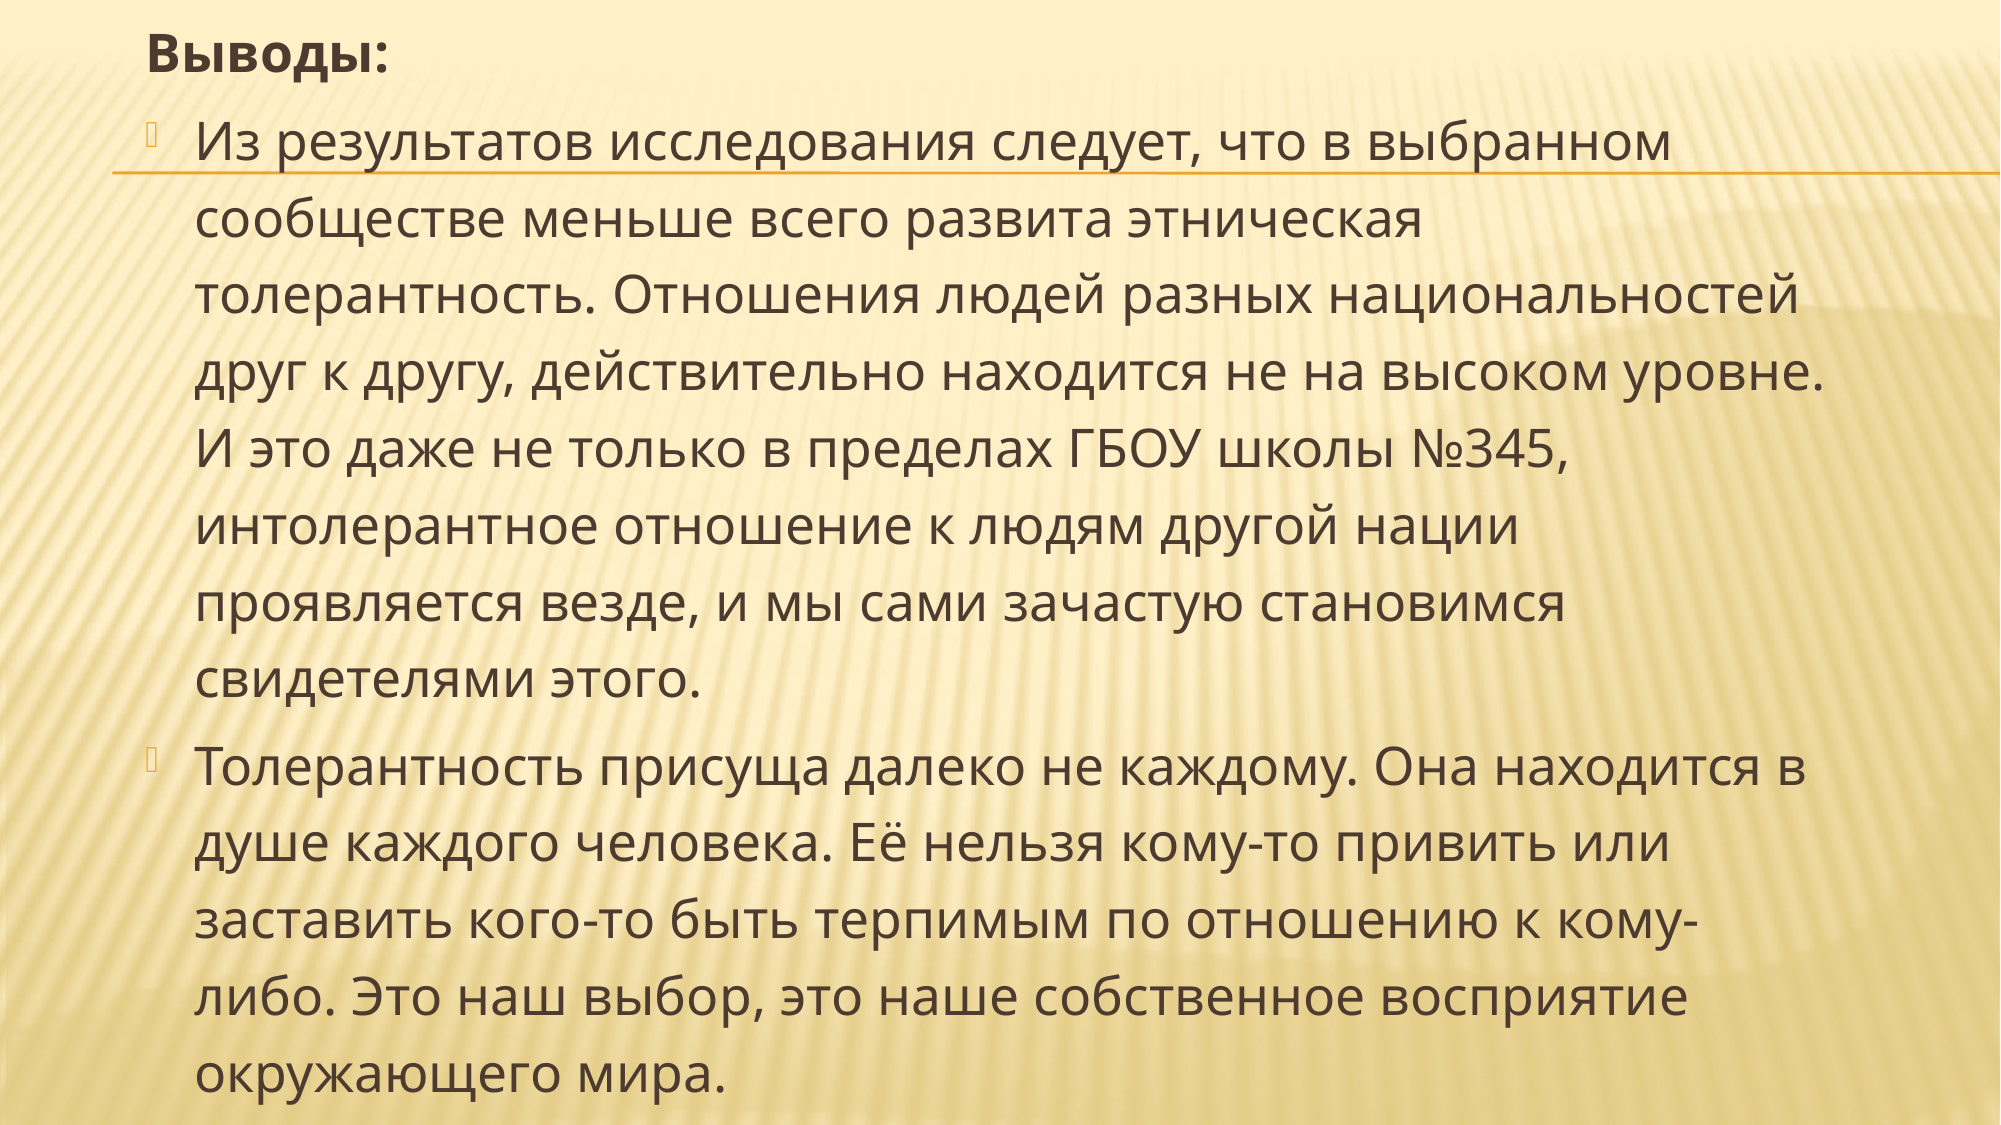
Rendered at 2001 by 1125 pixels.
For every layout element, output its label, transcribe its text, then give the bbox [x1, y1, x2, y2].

list Выводы: Из результатов исследования следует, что в выбранном сообществе меньше всего развита этническая толерантность. Отношения людей разных национальностей друг к другу, действительно находится не на высоком уровне. И это даже не только в пределах ГБОУ школы №345, интолерантное отношение к людям другой нации проявляется везде, и мы сами зачастую становимся свидетелями этого. Толерантность присуща далеко не каждому. Она находится в душе каждого человека. Её нельзя кому-то привить или заставить кого-то быть терпимым по отношению к кому-либо. Это наш выбор, это наше собственное восприятие окружающего мира. [130, 12, 1856, 1115]
